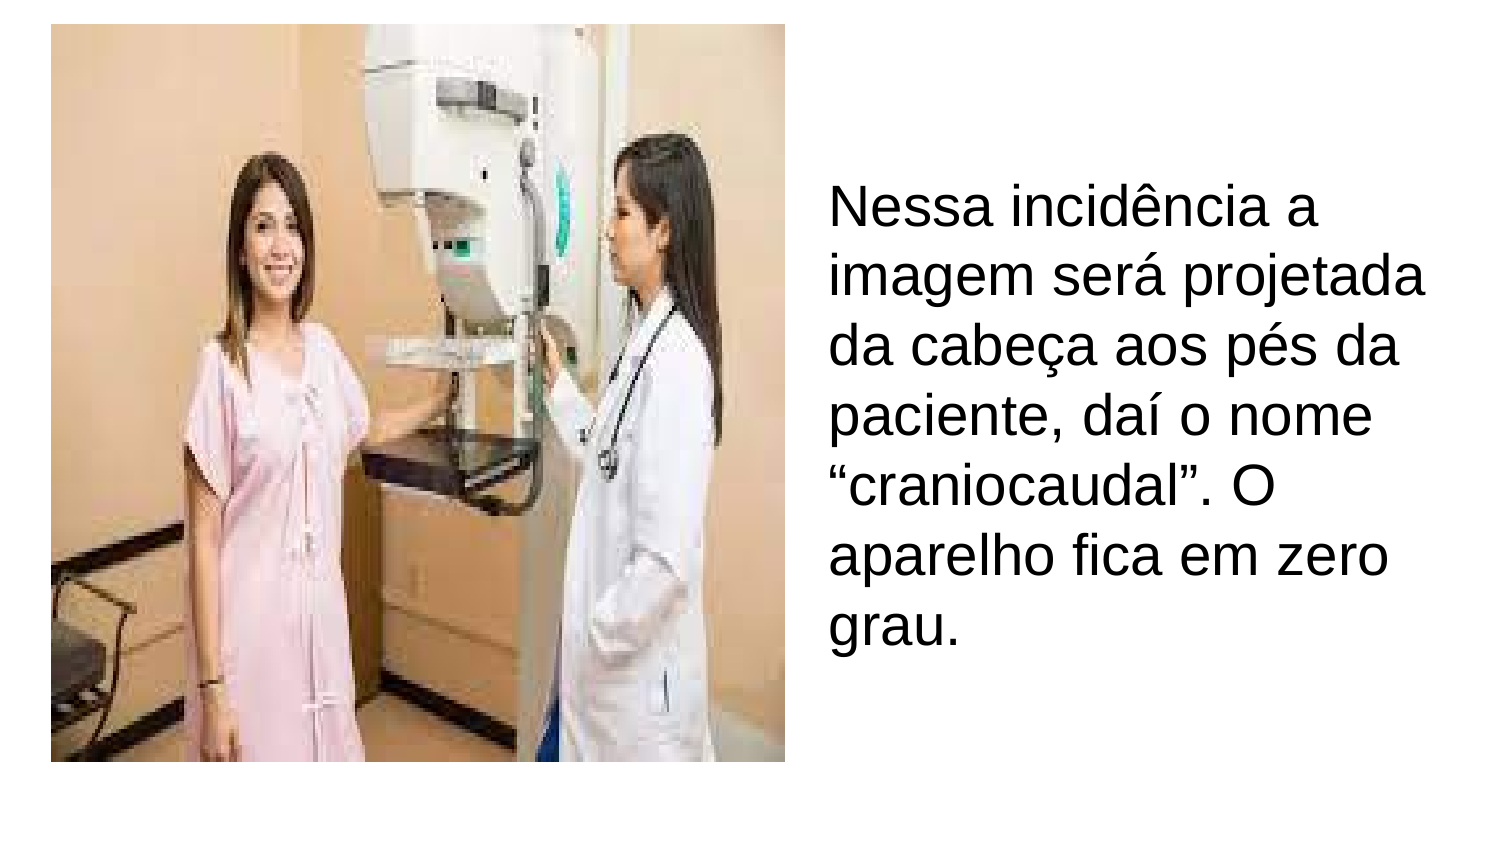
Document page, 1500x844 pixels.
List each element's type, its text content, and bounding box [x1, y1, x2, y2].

picture [50, 24, 785, 762]
title Nessa incidência a imagem será projetada da cabeça aos pés da paciente, daí o nome “craniocaudal”. O aparelho fica em zero grau. [813, 152, 1490, 708]
